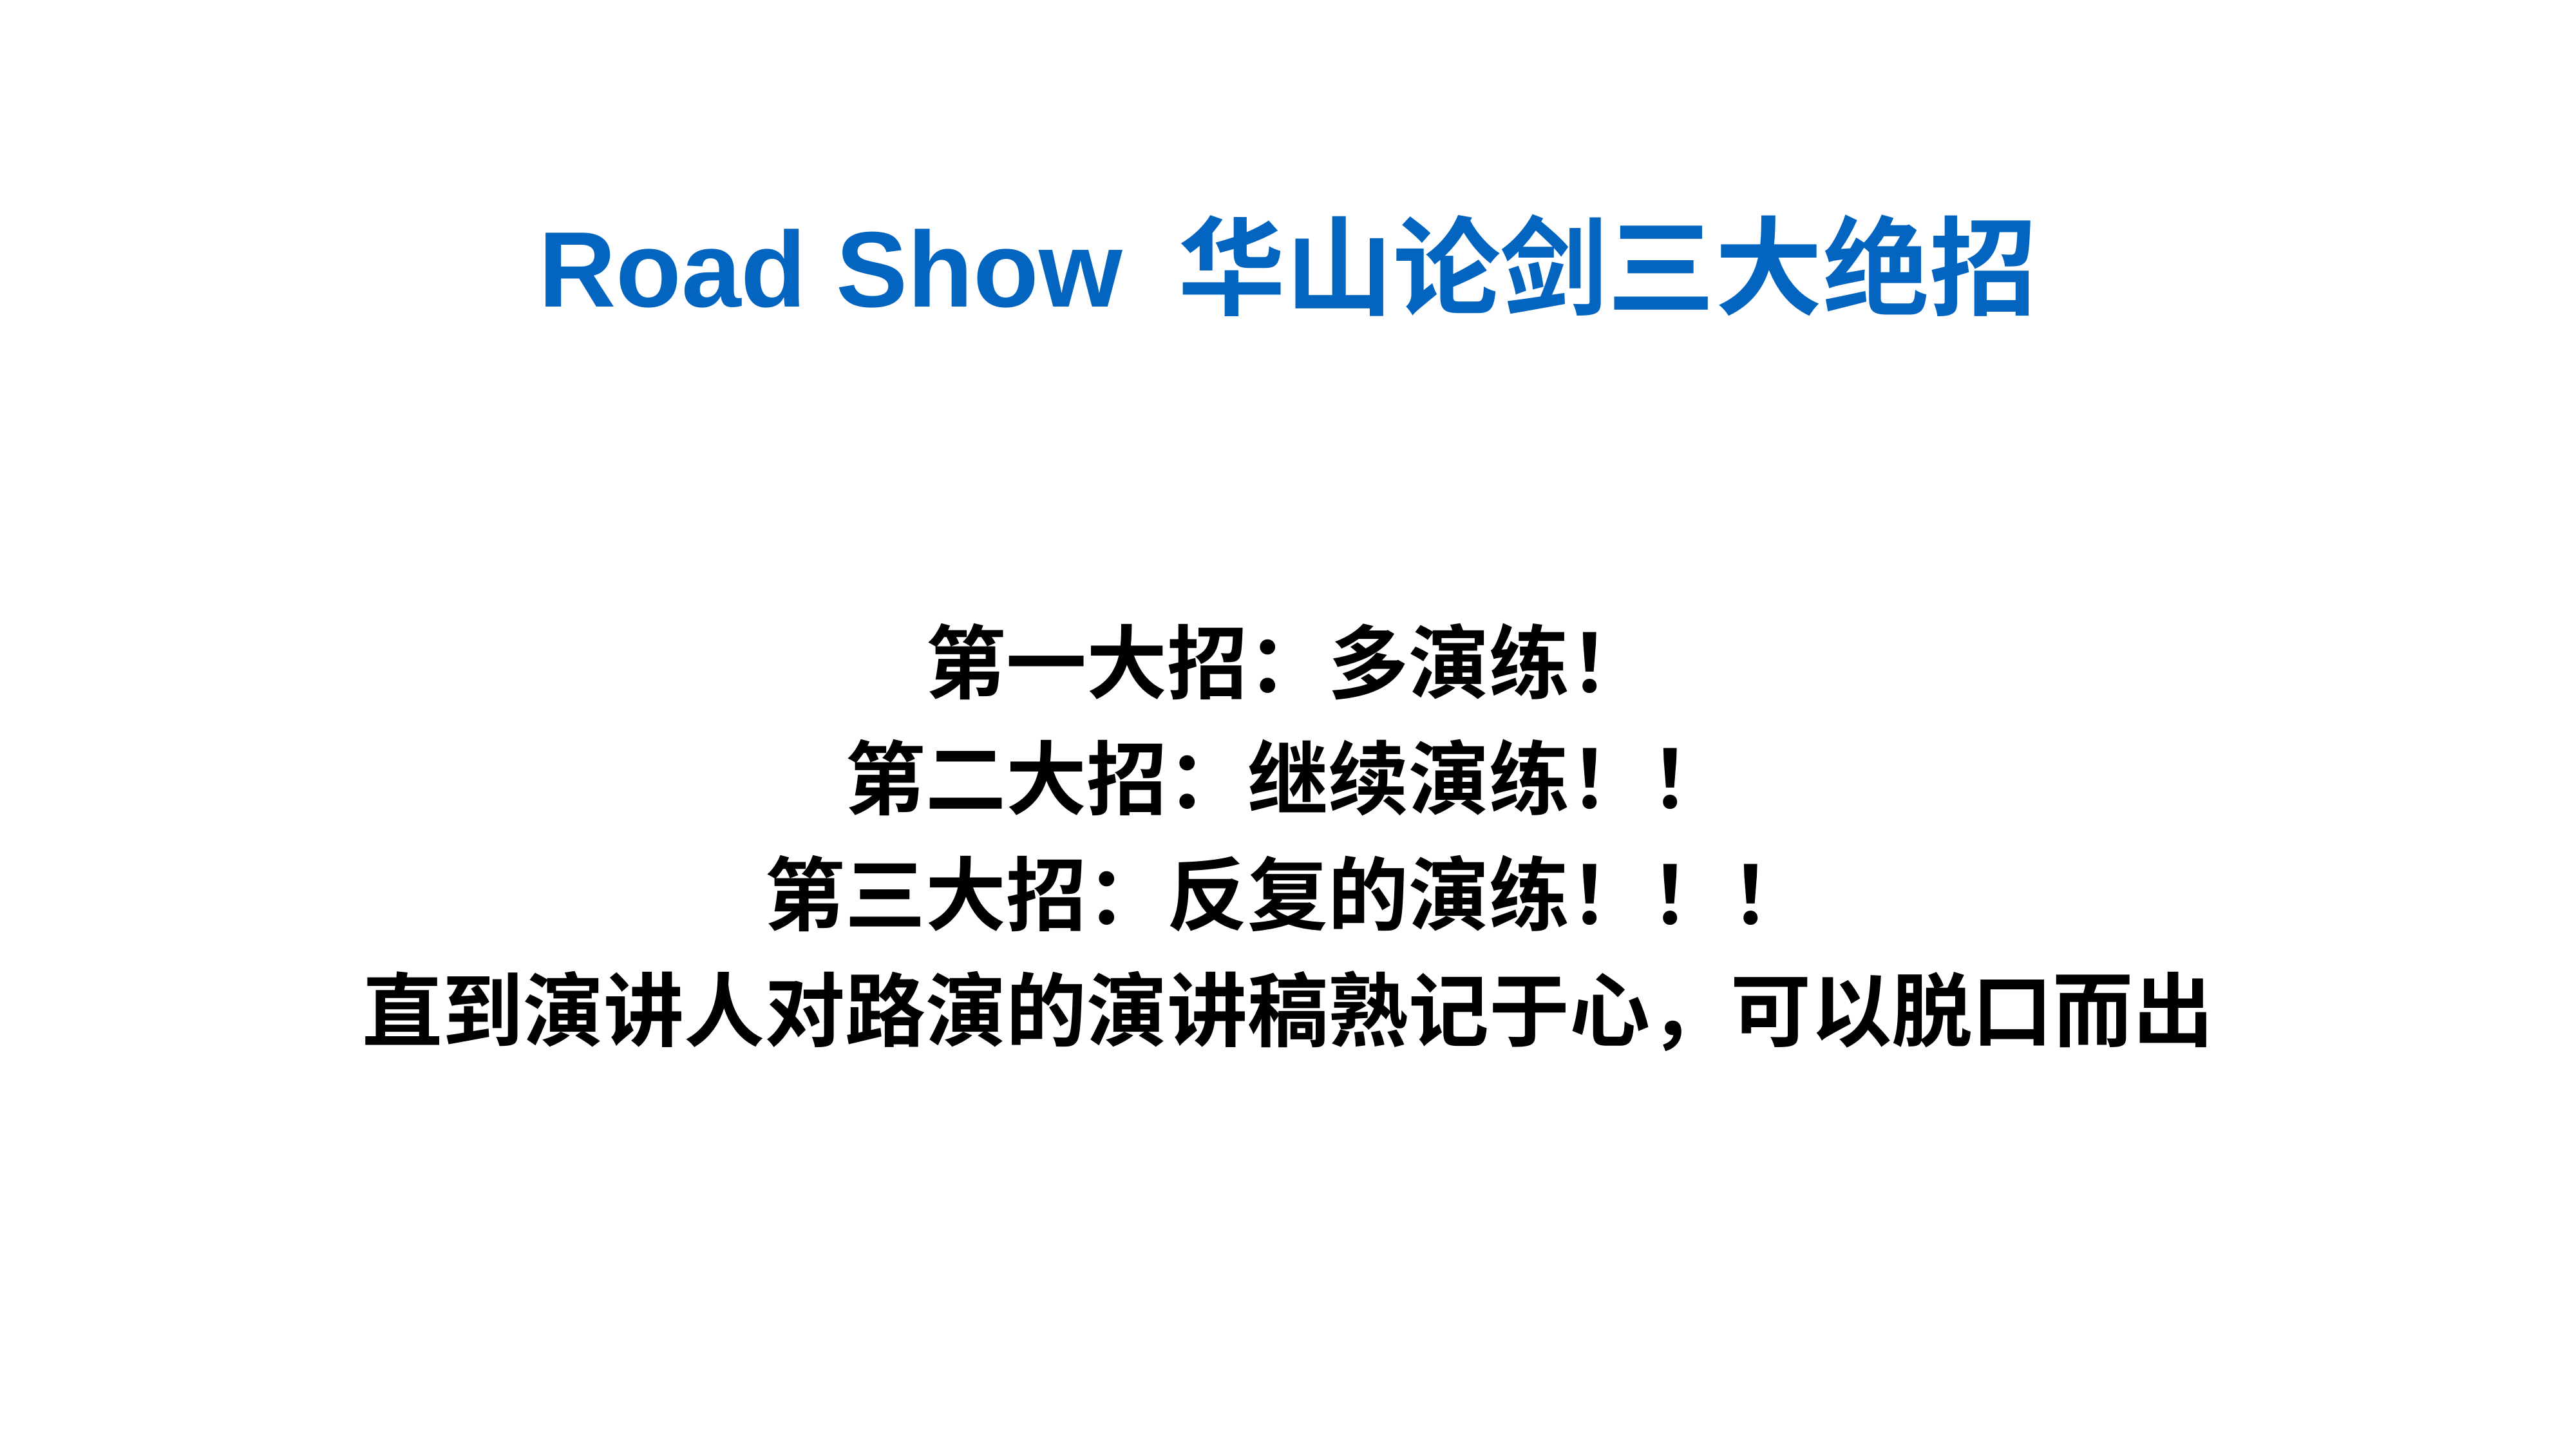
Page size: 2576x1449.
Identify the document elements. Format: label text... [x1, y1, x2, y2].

list 第一大招：多演练！ 第二大招：继续演练！！ 第三大招：反复的演练！！！ 直到演讲人对路演的演讲稿熟记于心，可以脱口而出 [123, 328, 2453, 1321]
list Road Show 华山论剑三大绝招 [64, 193, 2512, 335]
